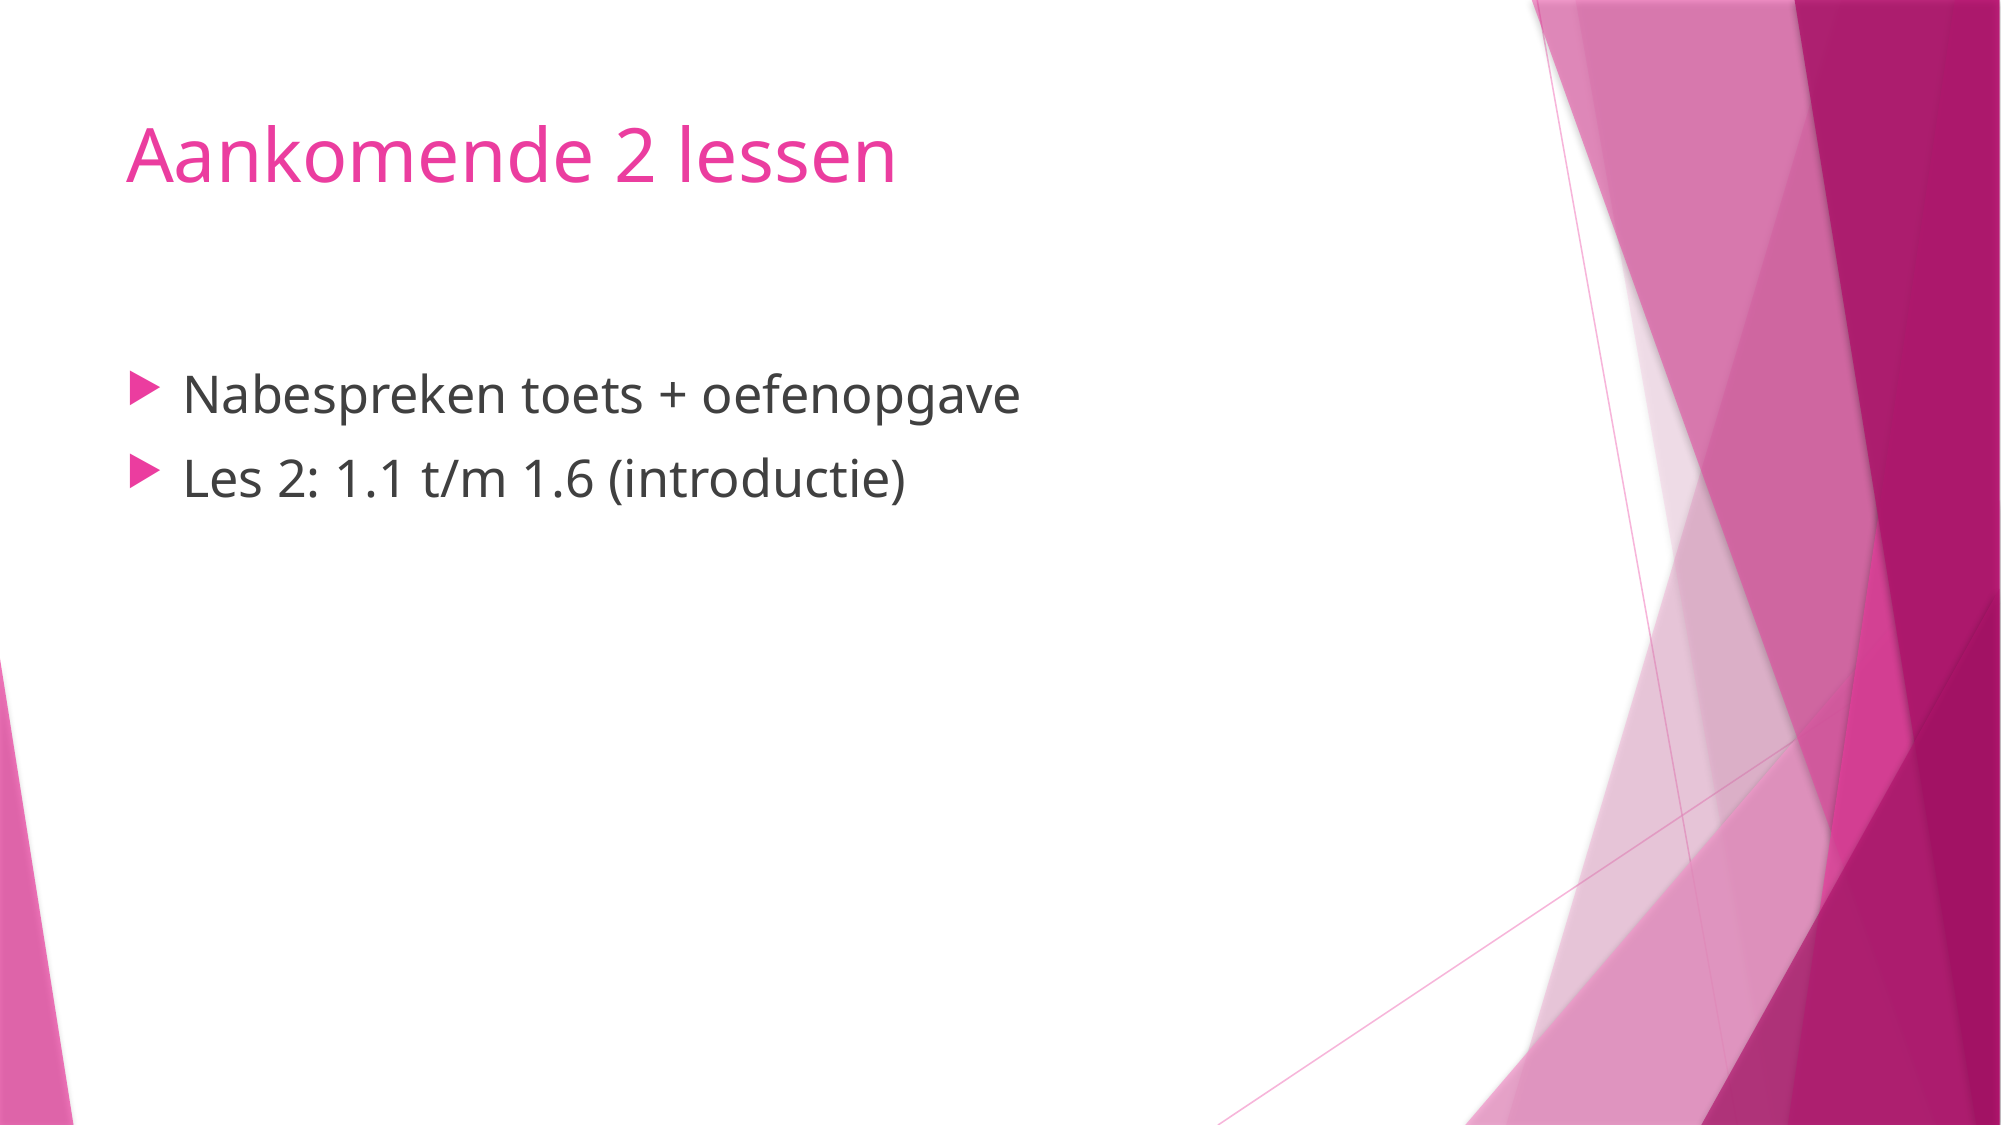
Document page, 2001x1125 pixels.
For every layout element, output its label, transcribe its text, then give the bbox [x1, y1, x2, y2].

title Aankomende 2 lessen [111, 99, 1522, 317]
list Nabespreken toets + oefenopgave Les 2: 1.1 t/m 1.6 (introductie) [111, 354, 1522, 992]
